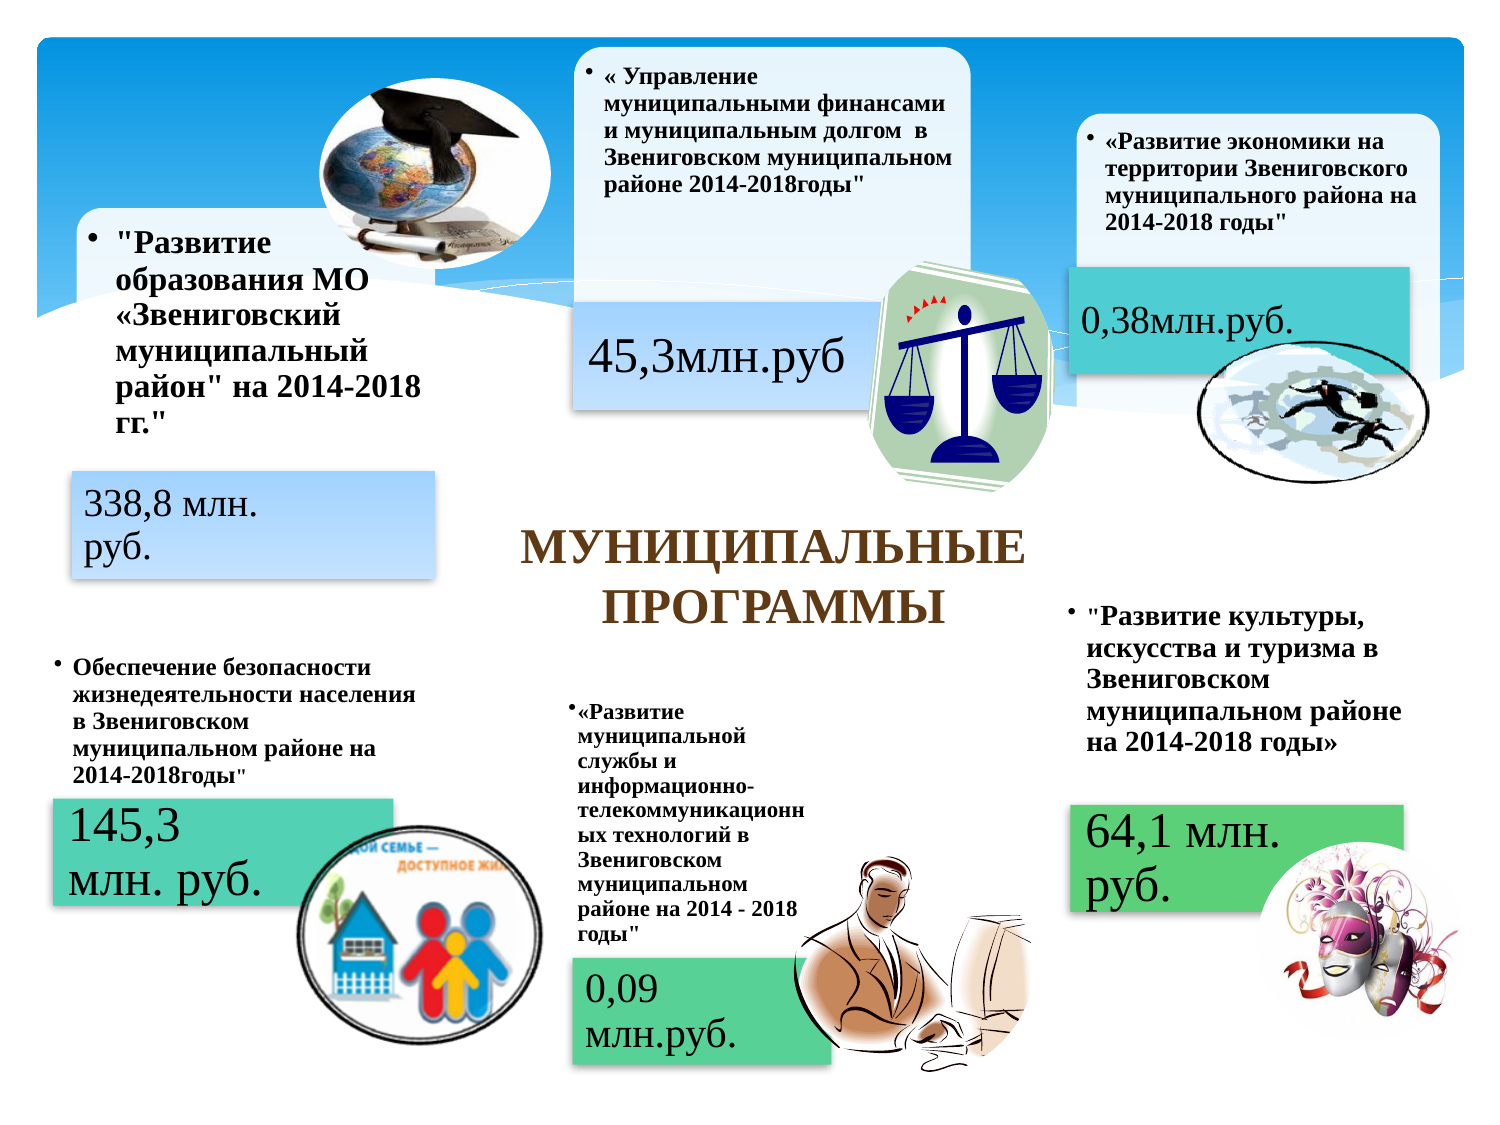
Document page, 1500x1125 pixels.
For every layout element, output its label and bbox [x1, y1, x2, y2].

text_box [46, 46, 1466, 1079]
